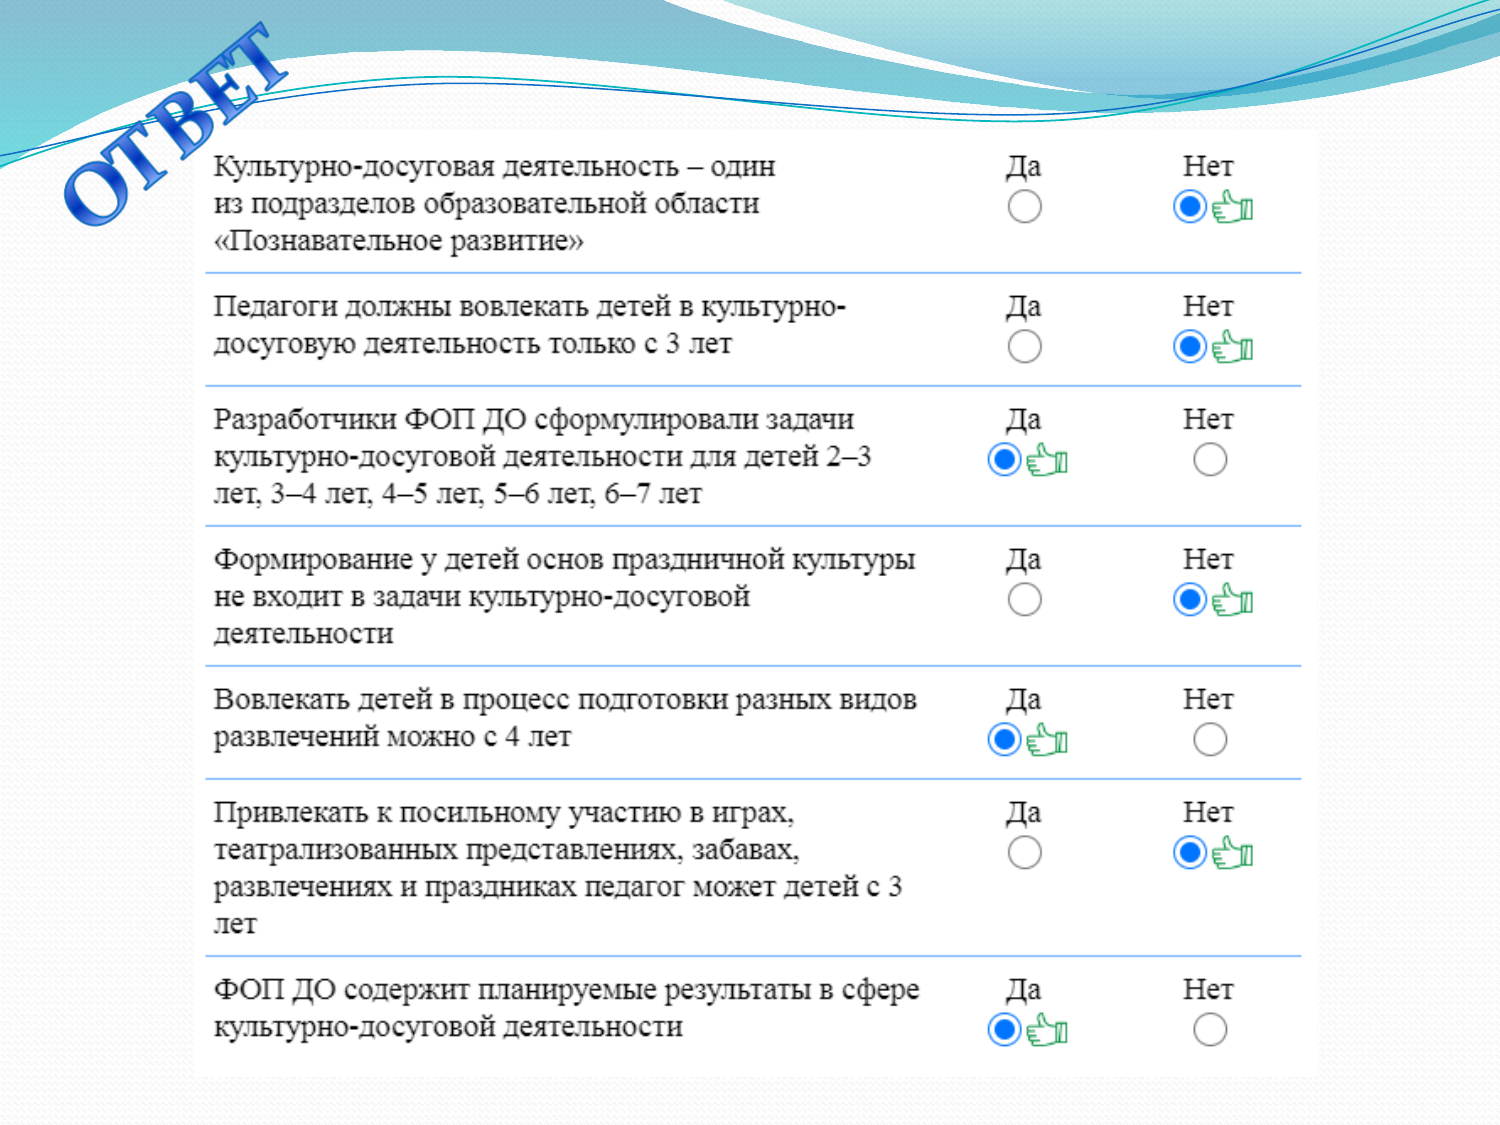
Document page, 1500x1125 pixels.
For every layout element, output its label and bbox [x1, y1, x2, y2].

picture [0, 0, 454, 372]
picture [194, 129, 1318, 1077]
